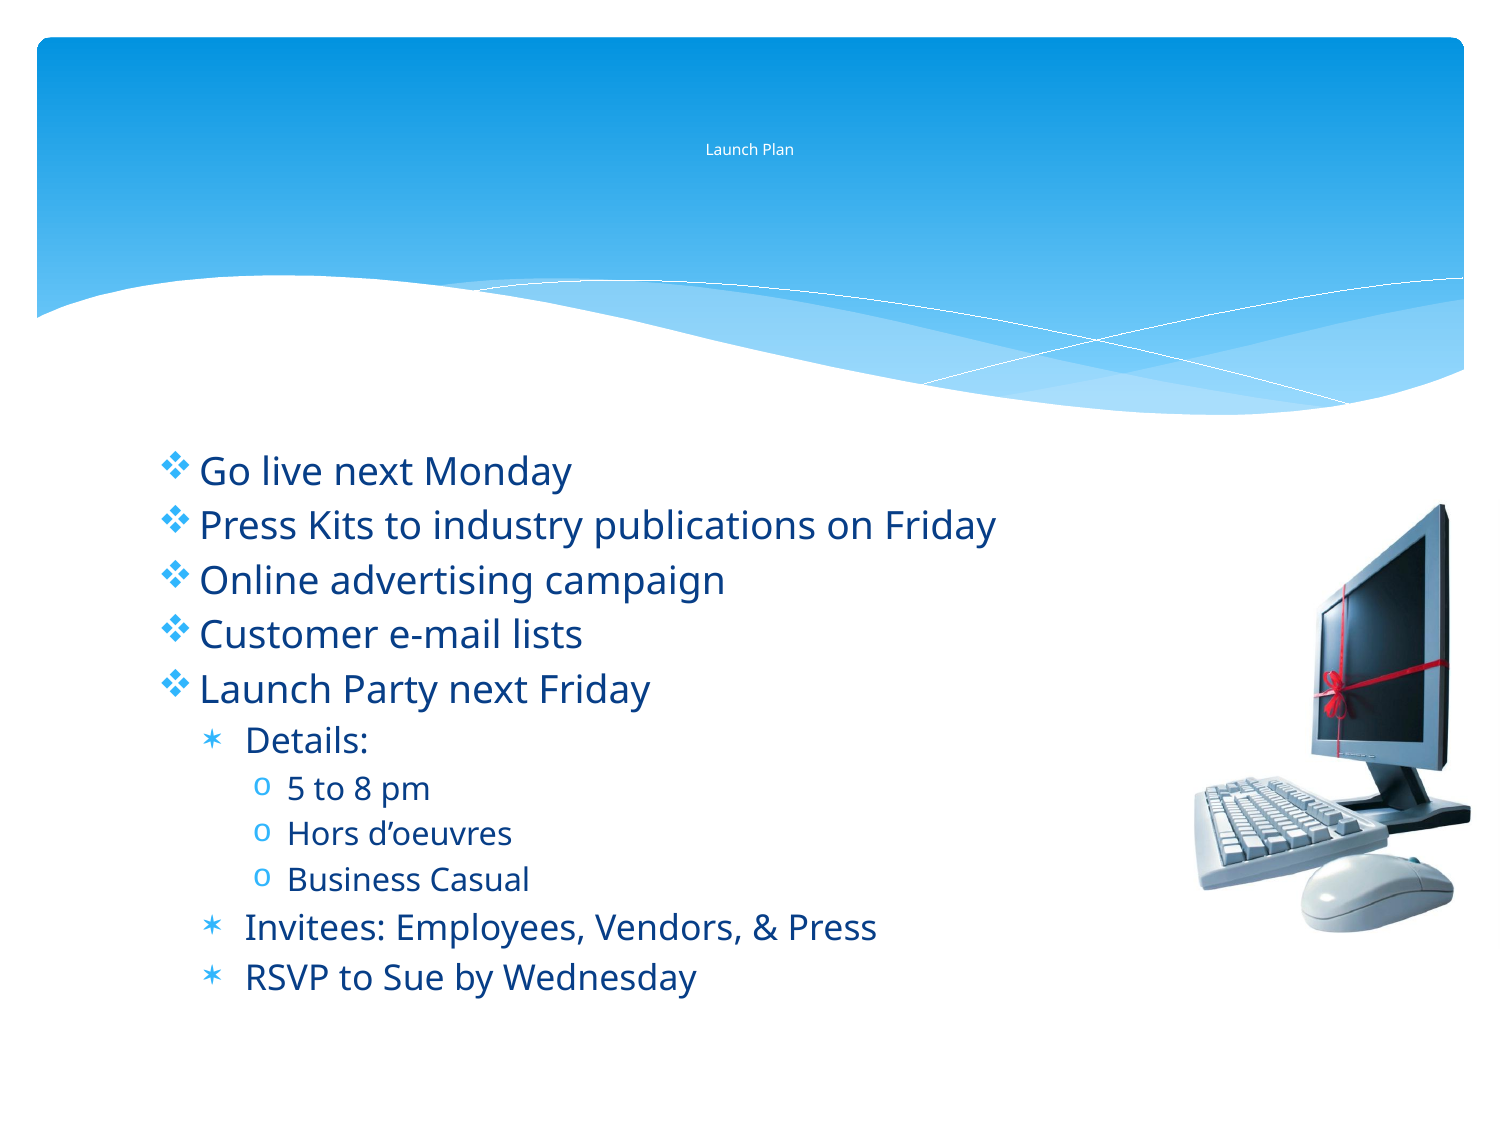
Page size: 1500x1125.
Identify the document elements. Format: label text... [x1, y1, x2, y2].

picture [1163, 499, 1500, 949]
title Launch Plan [75, 55, 1425, 261]
list Go live next Monday Press Kits to industry publications on Friday Online advertising campaign Customer e-mail lists Launch Party next Friday Details: 5 to 8 pm Hors d’oeuvres Business Casual Invitees: Employees, Vendors, & Press RSVP to Sue by Wednesday [143, 438, 1200, 1005]
